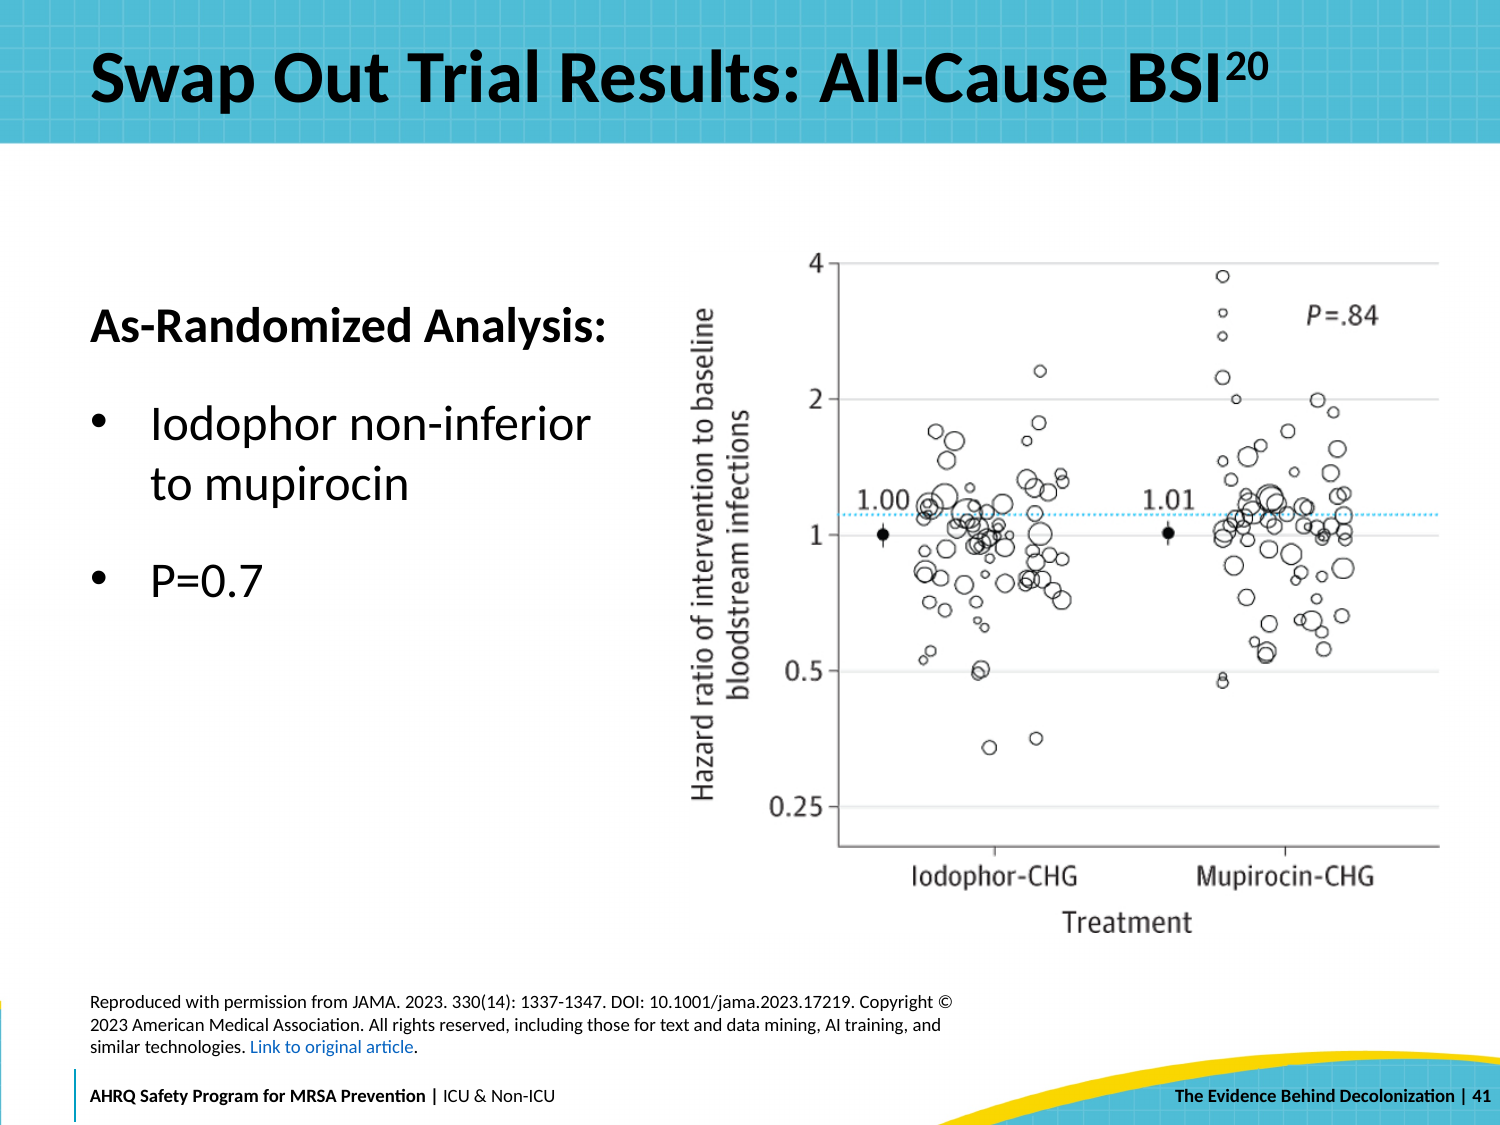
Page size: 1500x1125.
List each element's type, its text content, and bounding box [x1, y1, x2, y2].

title Swap Out Trial Results: All-Cause BSI20 [75, 0, 1425, 150]
list As-Randomized Analysis: Iodophor non-inferior to mupirocin P=0.7 [75, 285, 630, 739]
list Reproduced with permission from JAMA. 2023. 330(14): 1337-1347. DOI: 10.1001/jama.2023.17219. Copyright © 2023 American Medical Association. All rights reserved, including those for text and data mining, AI training, and similar technologies. Link to original article. [75, 982, 975, 1125]
picture [0, 0, 1500, 1125]
slide_number | 41 [1455, 1065, 1500, 1125]
